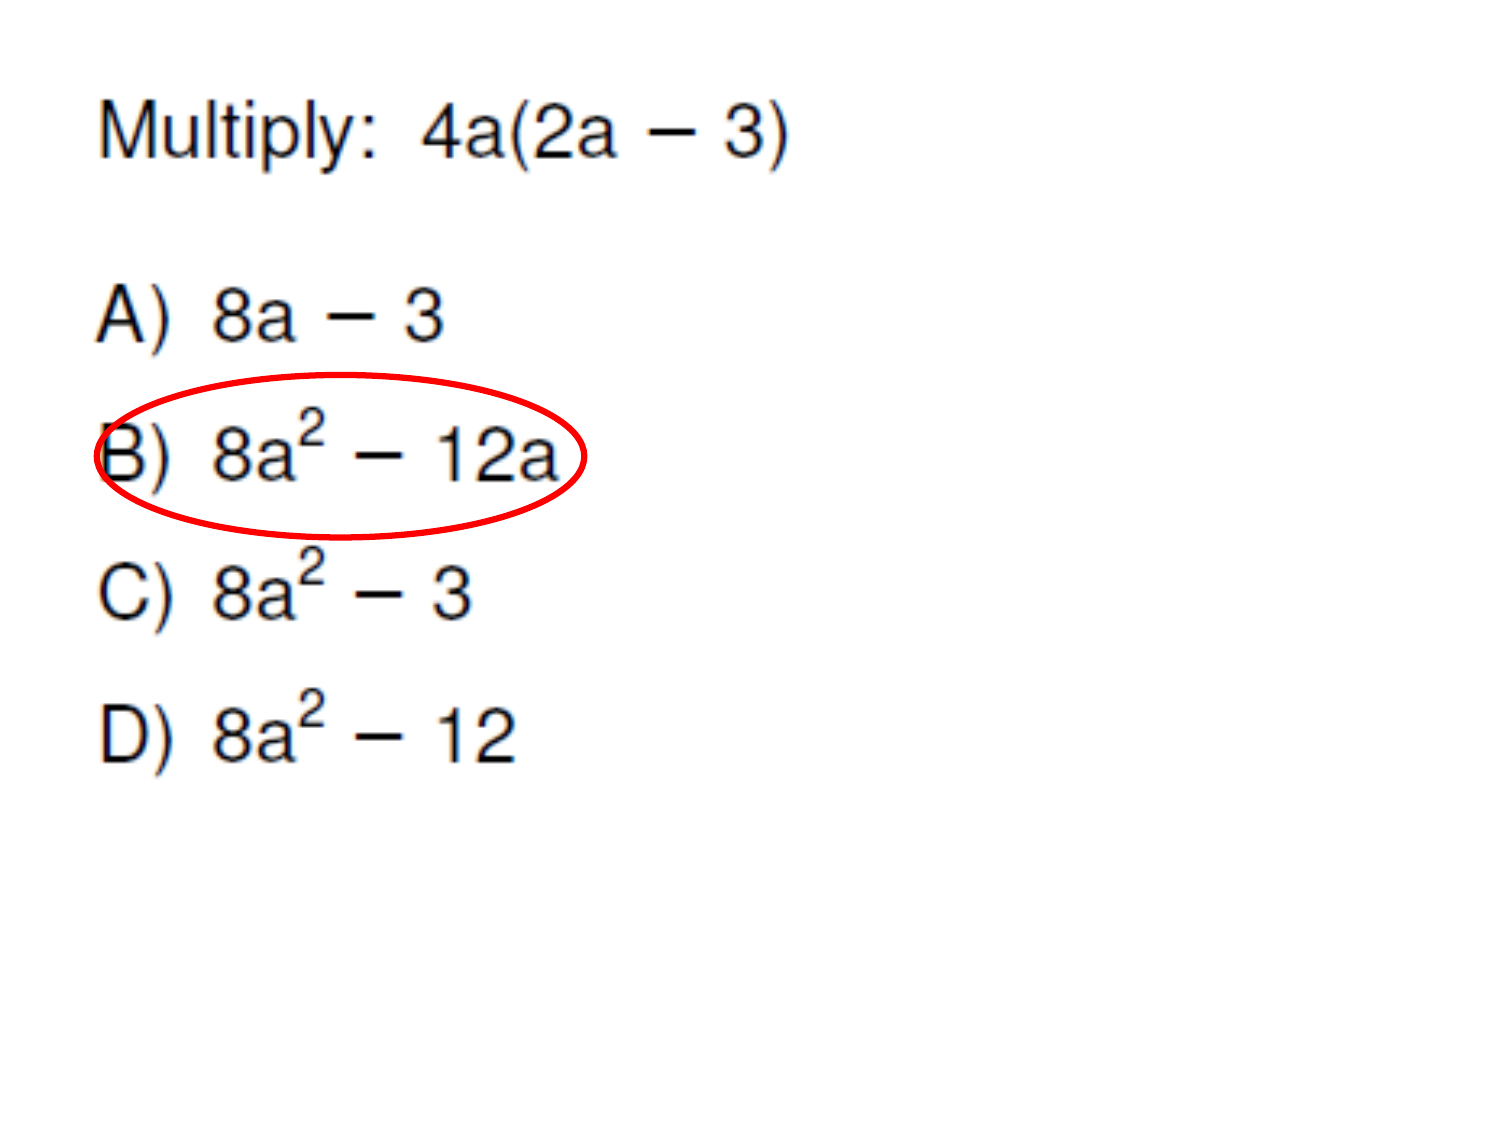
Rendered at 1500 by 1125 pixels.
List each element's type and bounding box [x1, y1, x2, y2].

picture [49, 62, 997, 826]
